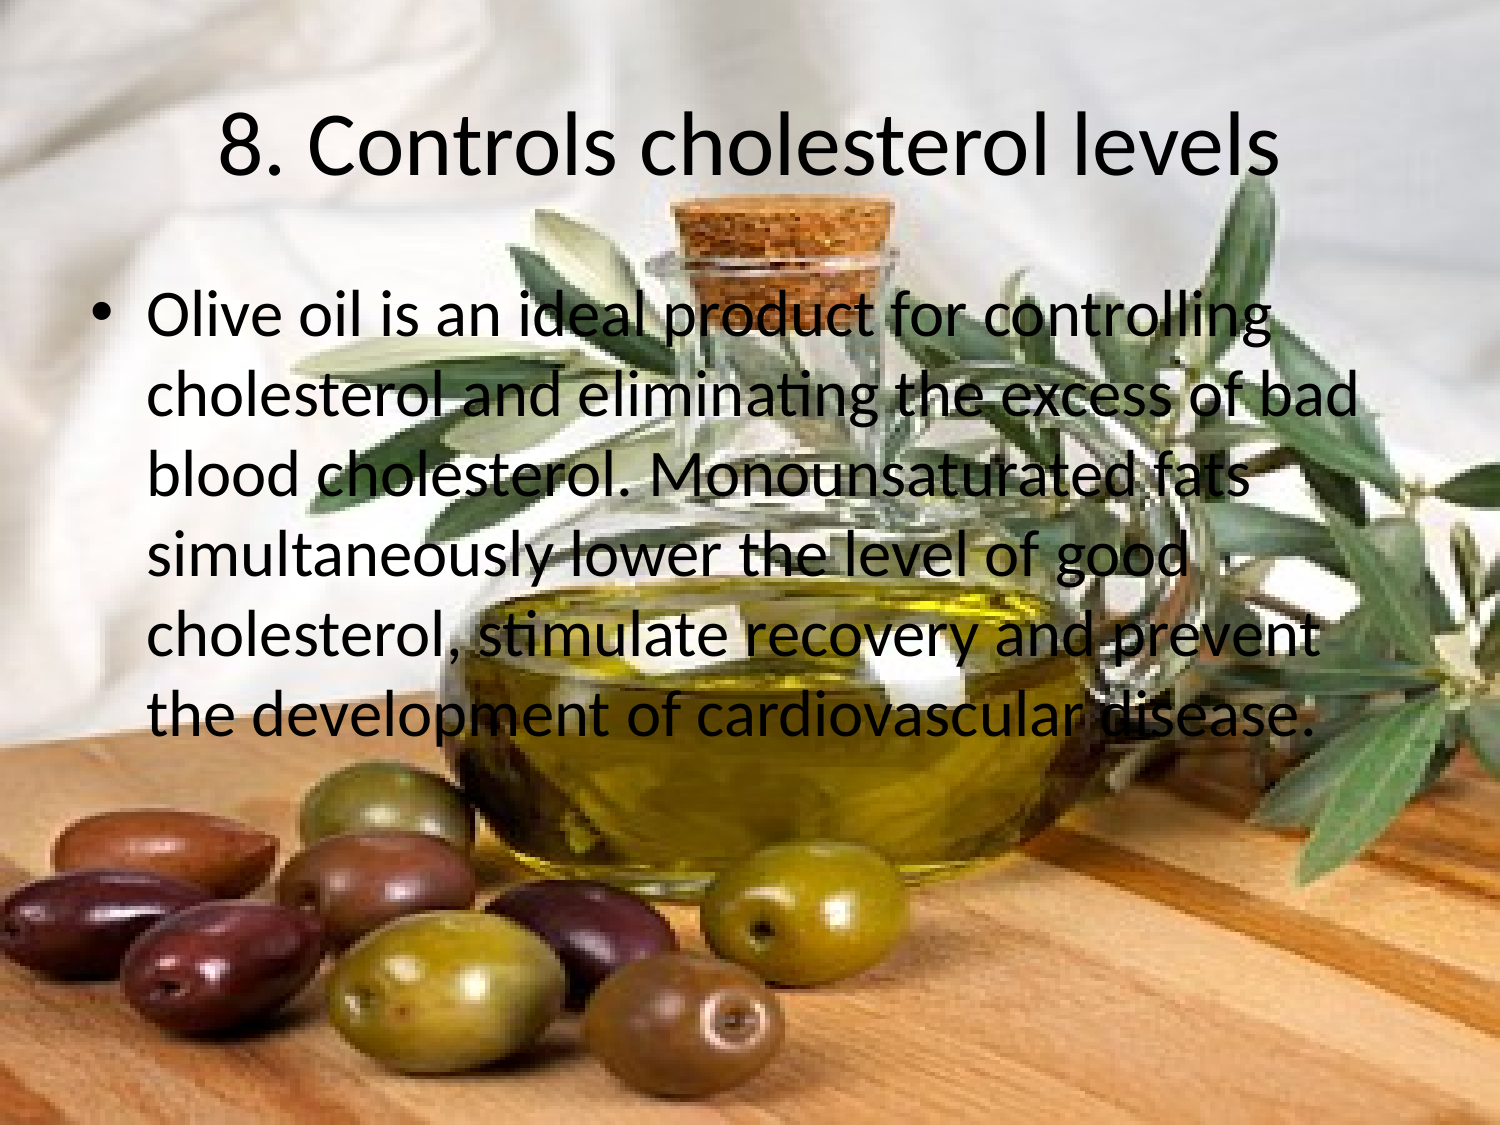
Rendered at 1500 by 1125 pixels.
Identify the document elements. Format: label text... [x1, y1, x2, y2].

title 8. Controls cholesterol levels [75, 45, 1425, 233]
list Olive oil is an ideal product for controlling cholesterol and eliminating the excess of bad blood cholesterol. Monounsaturated fats simultaneously lower the level of good cholesterol, stimulate recovery and prevent the development of cardiovascular disease. [75, 262, 1425, 1005]
picture [0, 0, 1500, 1125]
